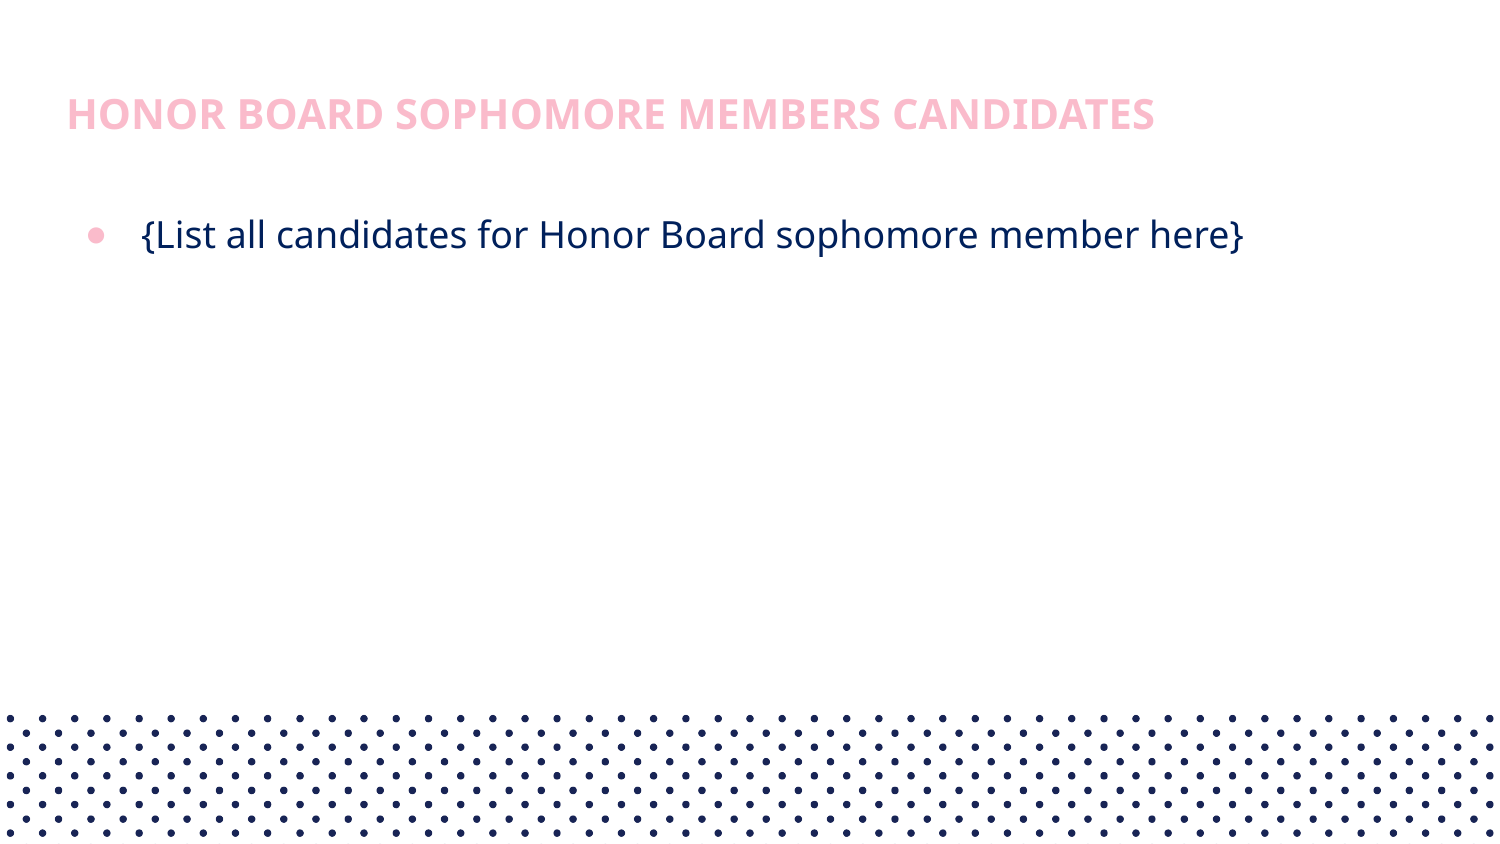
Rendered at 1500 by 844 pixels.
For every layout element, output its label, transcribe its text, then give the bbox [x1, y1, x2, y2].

picture [0, 711, 1500, 844]
title HONOR BOARD SOPHOMORE MEMBERS CANDIDATES [51, 72, 1449, 167]
list {List all candidates for Honor Board sophomore member here} [51, 189, 1378, 750]
